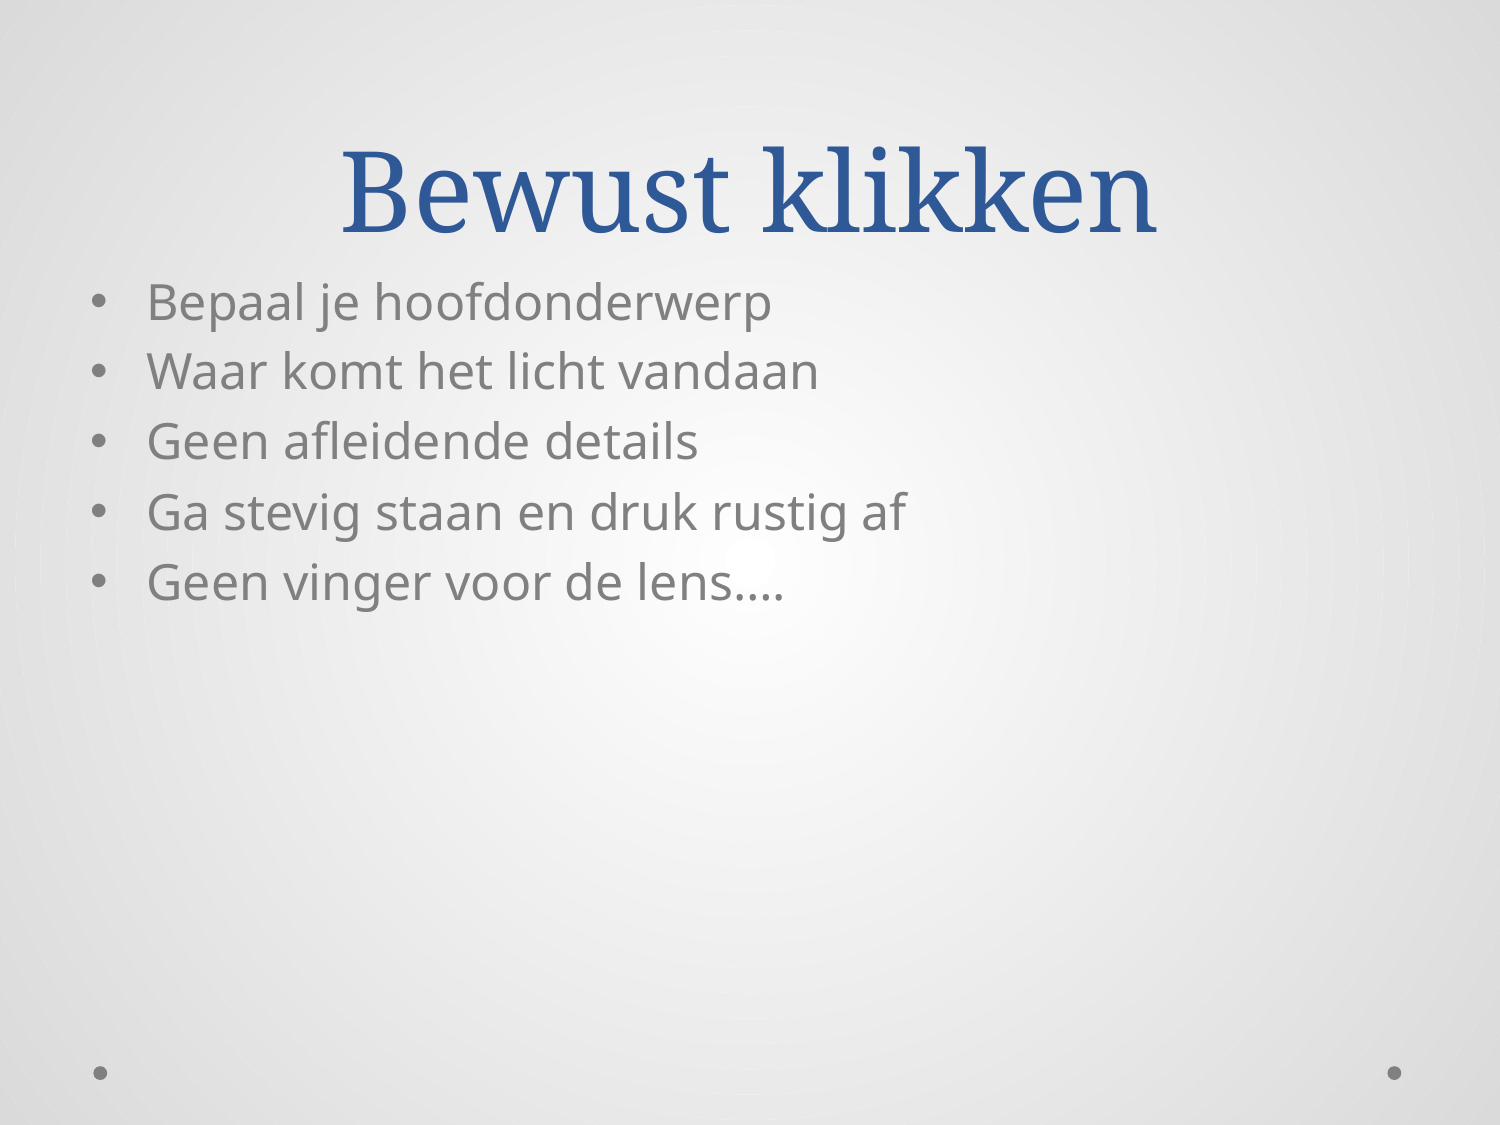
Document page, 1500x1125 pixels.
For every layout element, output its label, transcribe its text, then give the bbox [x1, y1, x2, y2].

title Bewust klikken [75, 0, 1425, 262]
list Bepaal je hoofdonderwerp Waar komt het licht vandaan Geen afleidende details Ga stevig staan en druk rustig af Geen vinger voor de lens…. [75, 262, 1425, 1005]
